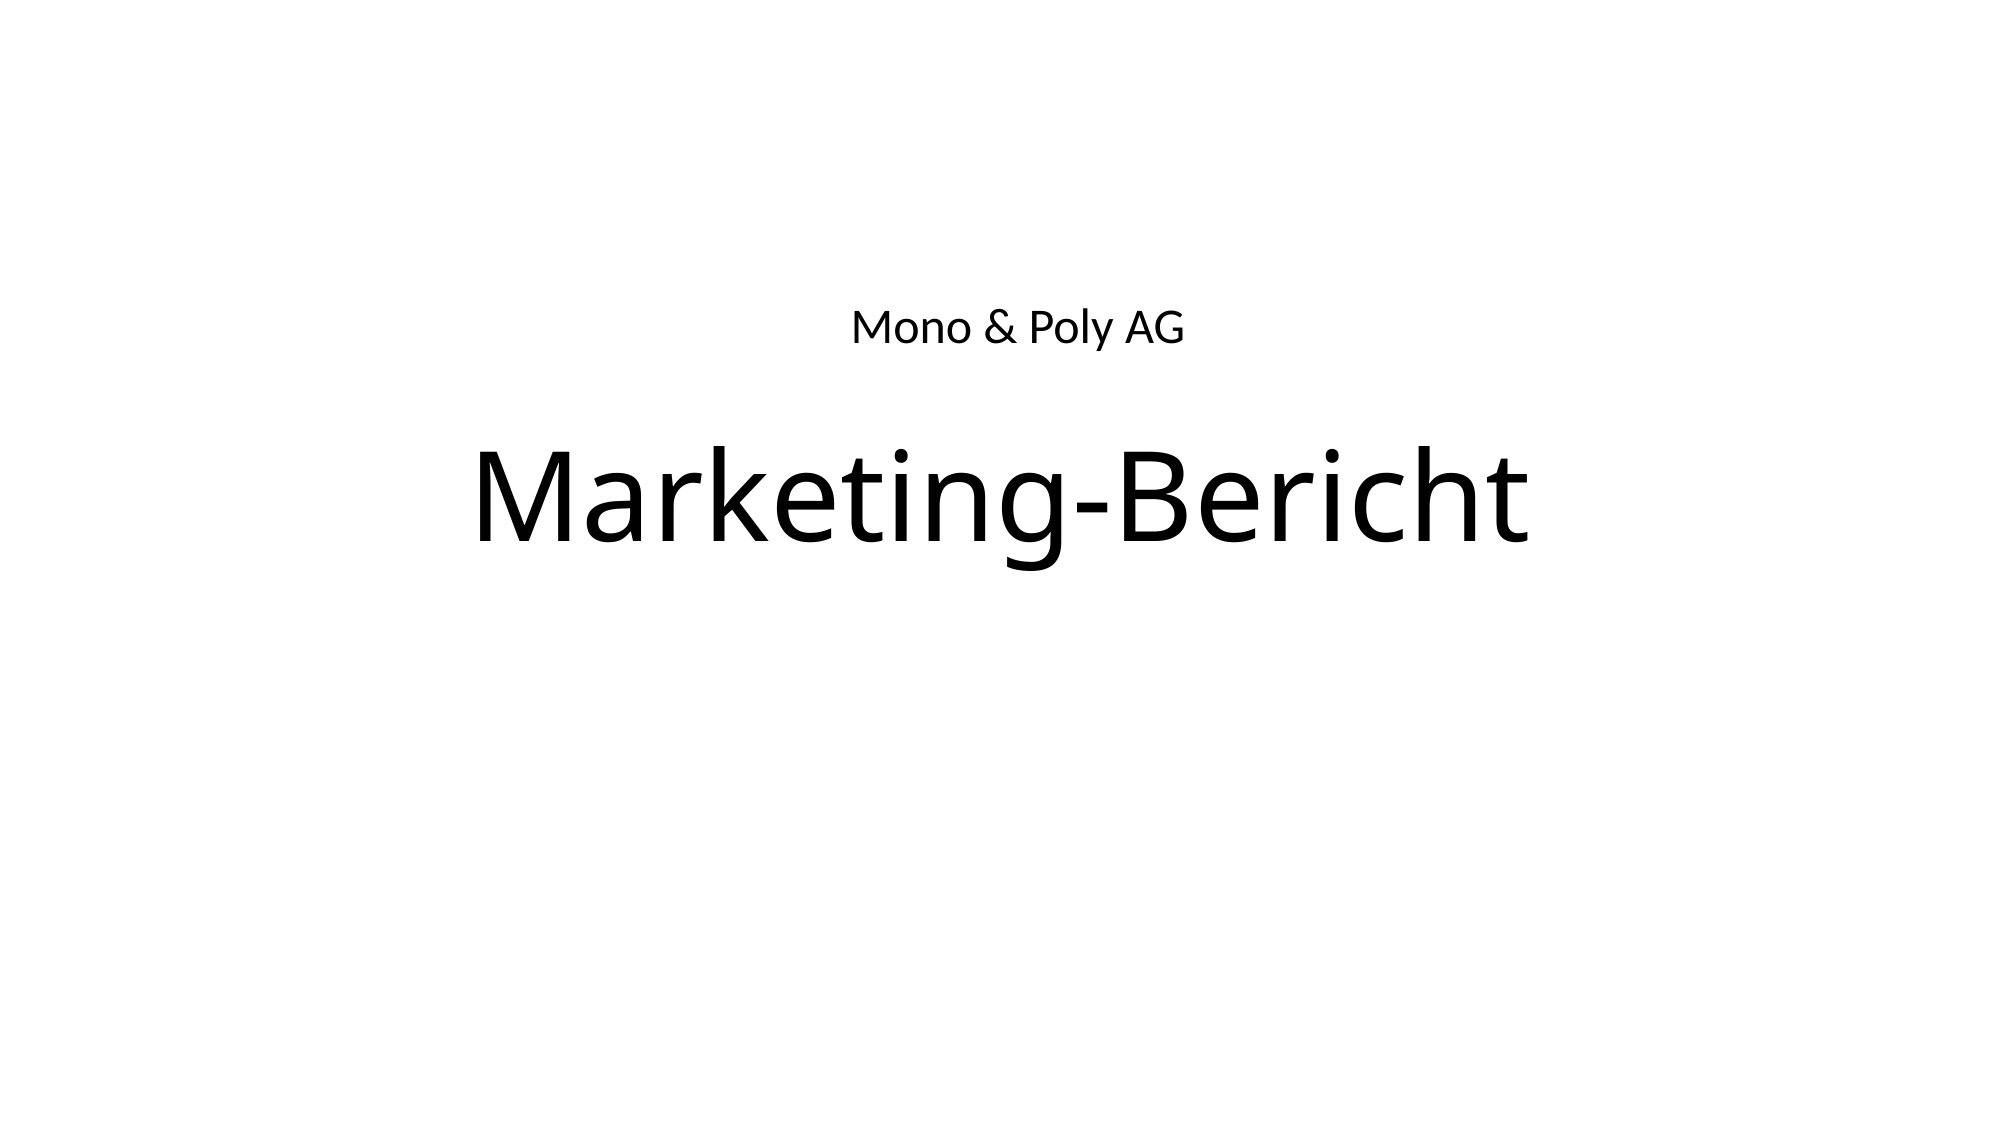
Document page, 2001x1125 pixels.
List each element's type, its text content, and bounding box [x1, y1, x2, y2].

title Marketing-Bericht [249, 184, 1750, 576]
subtitle Mono & Poly AG [355, 292, 1681, 539]
